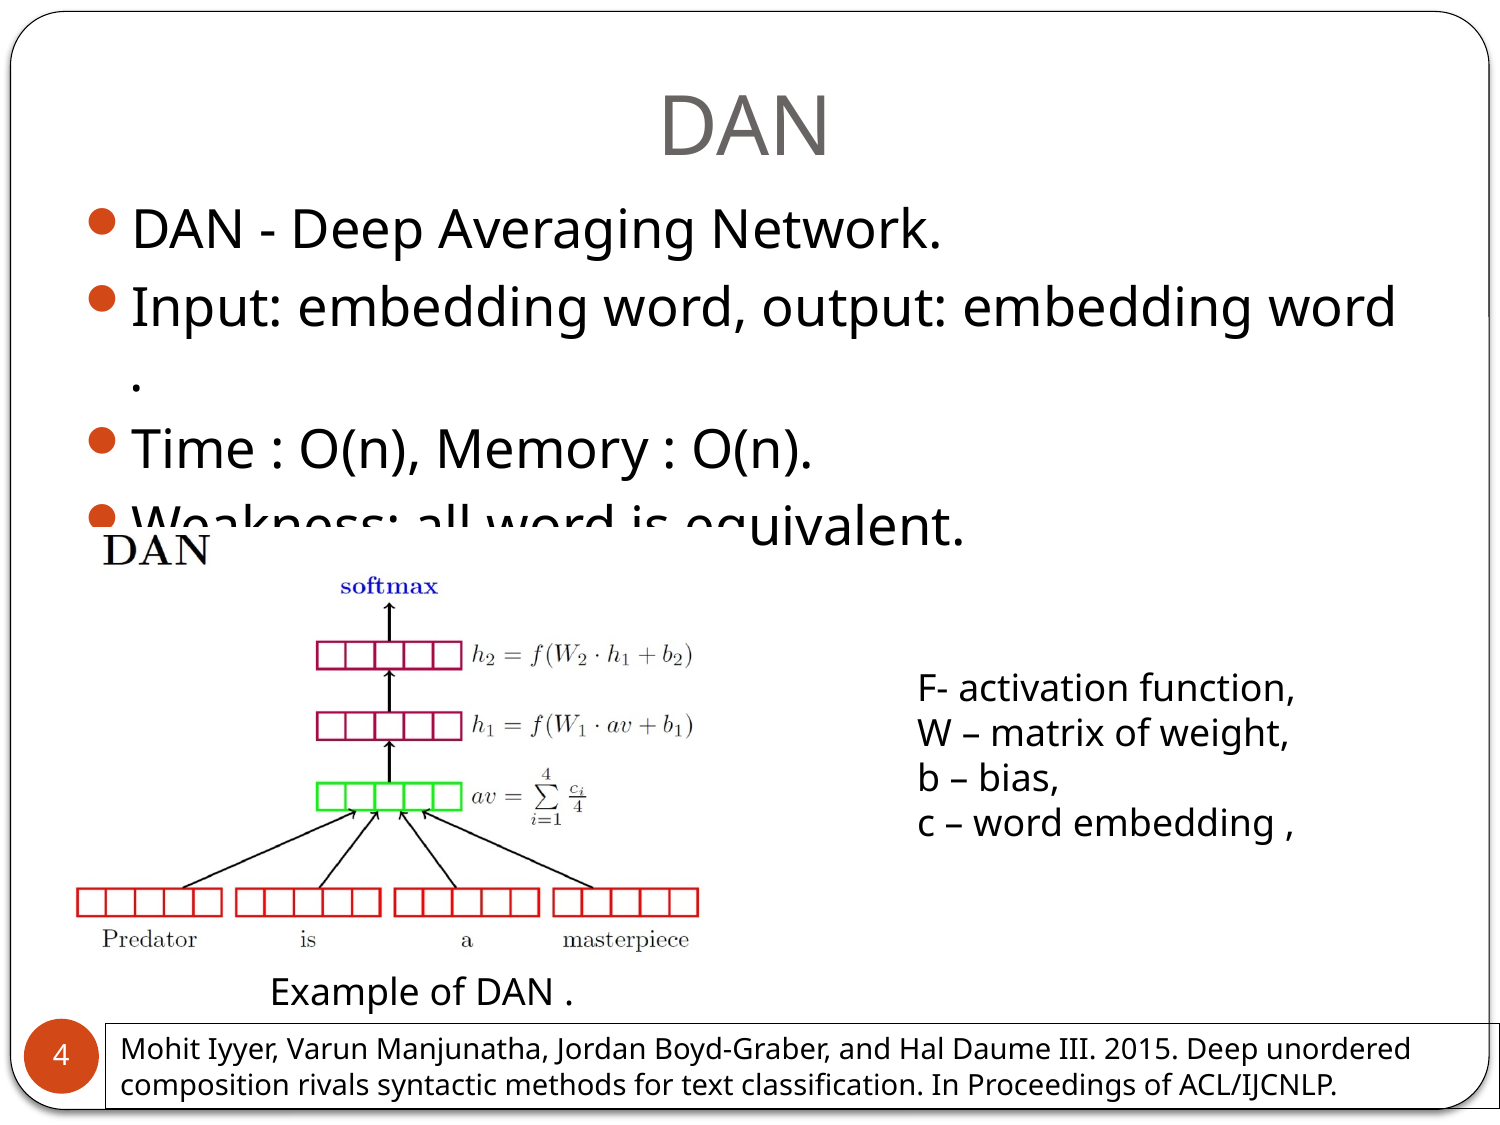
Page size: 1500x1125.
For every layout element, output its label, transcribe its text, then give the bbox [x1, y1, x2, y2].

picture [70, 527, 751, 963]
slide_number 4 [23, 1018, 99, 1094]
list DAN - Deep Averaging Network. Input: embedding word, output: embedding word . Time : O(n), Memory : O(n). Weakness: all word is equivalent. [70, 187, 1421, 930]
title DAN [70, 0, 1421, 187]
text_box Mohit Iyyer, Varun Manjunatha, Jordan Boyd-Graber, and Hal Daume III. 2015. Deep unordered composition rivals syntactic methods for text classification. In Proceedings of ACL/IJCNLP. [105, 1023, 1500, 1109]
text_box F- activation function, W – matrix of weight, b – bias, c – word embedding , [902, 656, 1325, 851]
text_box Example of DAN . [58, 960, 786, 1021]
